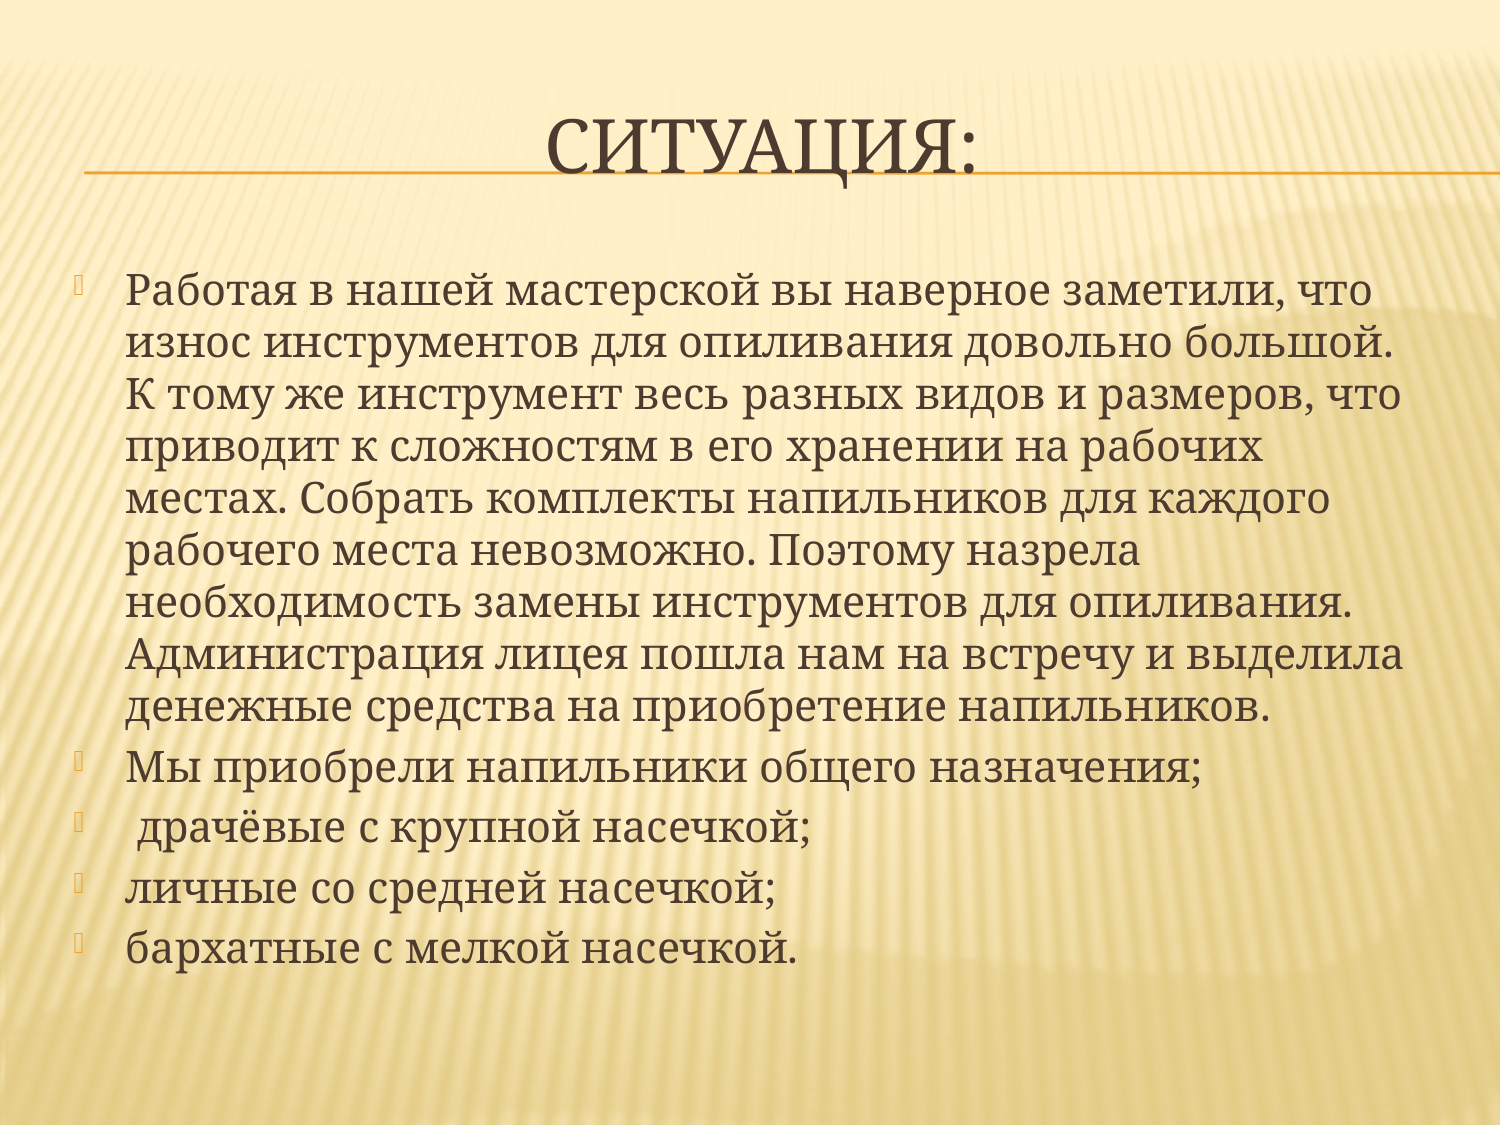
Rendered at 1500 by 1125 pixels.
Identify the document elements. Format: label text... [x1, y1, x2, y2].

list Работая в нашей мастерской вы наверное заметили, что износ инструментов для опиливания довольно большой. К тому же инструмент весь разных видов и размеров, что приводит к сложностям в его хранении на рабочих местах. Собрать комплекты напильников для каждого рабочего места невозможно. Поэтому назрела необходимость замены инструментов для опиливания. Администрация лицея пошла нам на встречу и выделила денежные средства на приобретение напильников. Мы приобрели напильники общего назначения; драчёвые с крупной насечкой; личные со средней насечкой; бархатные с мелкой насечкой. [58, 254, 1442, 998]
title Ситуация: [50, 75, 1475, 213]
